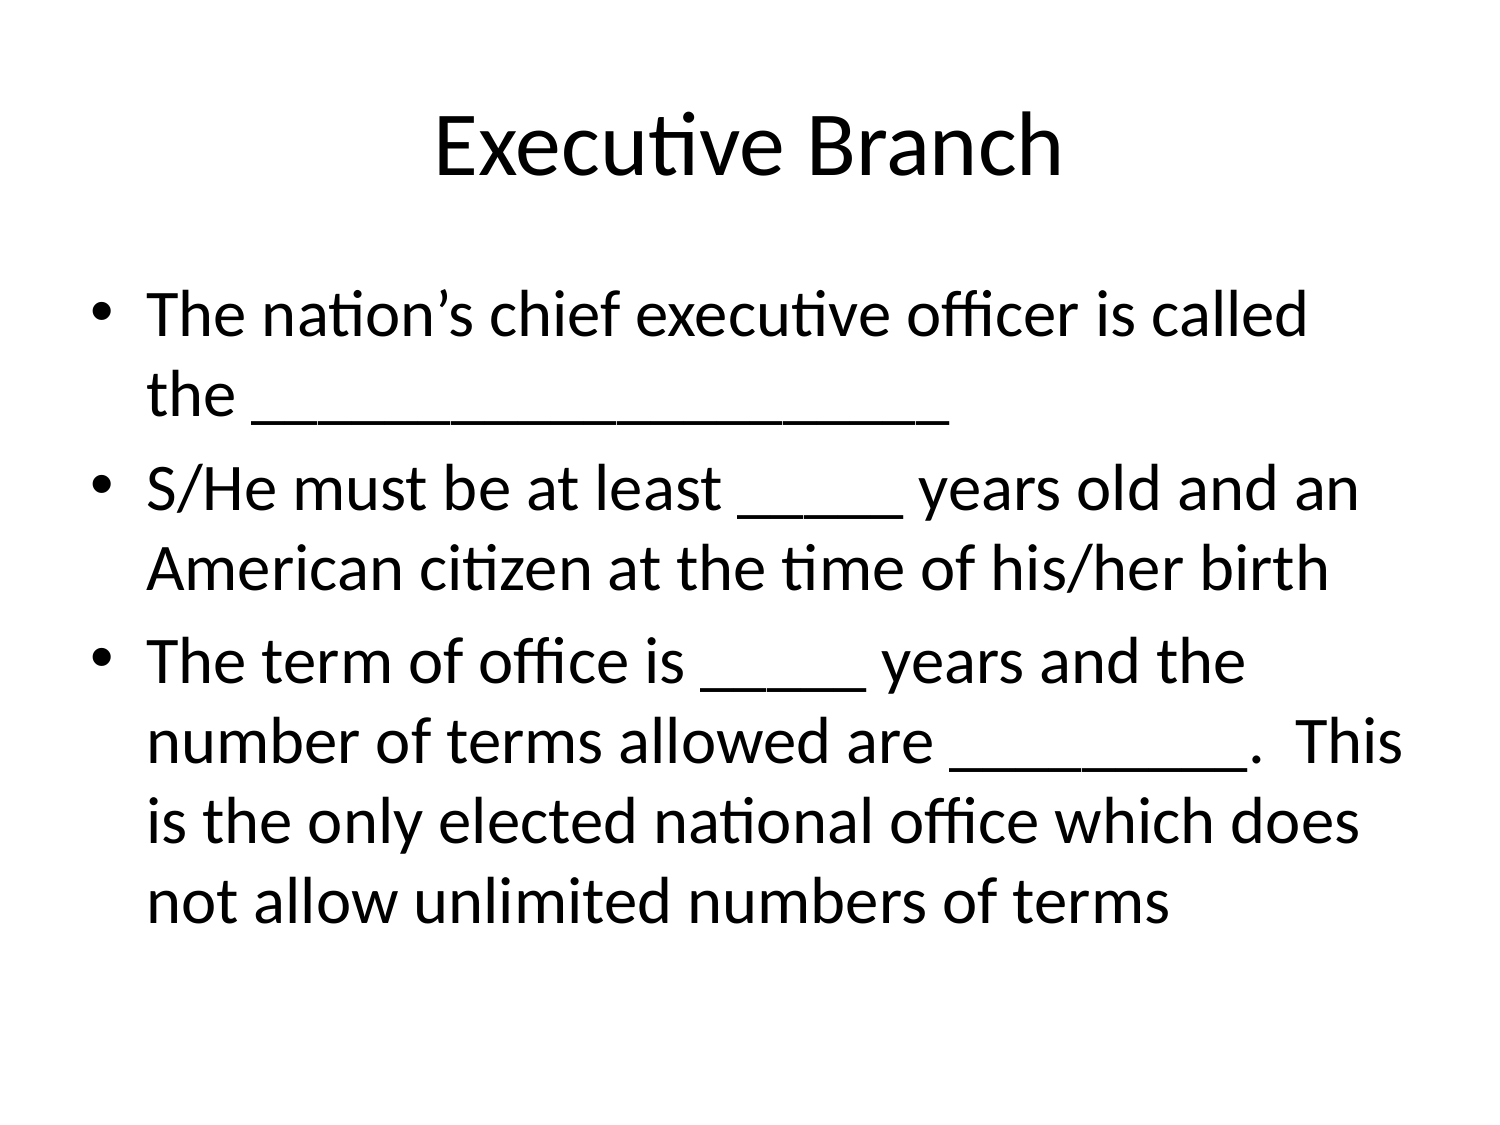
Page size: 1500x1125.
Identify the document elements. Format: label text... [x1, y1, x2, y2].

list The nation’s chief executive officer is called the _____________________ S/He must be at least _____ years old and an American citizen at the time of his/her birth The term of office is _____ years and the number of terms allowed are _________. This is the only elected national office which does not allow unlimited numbers of terms [75, 262, 1425, 1005]
title Executive Branch [75, 45, 1425, 233]
